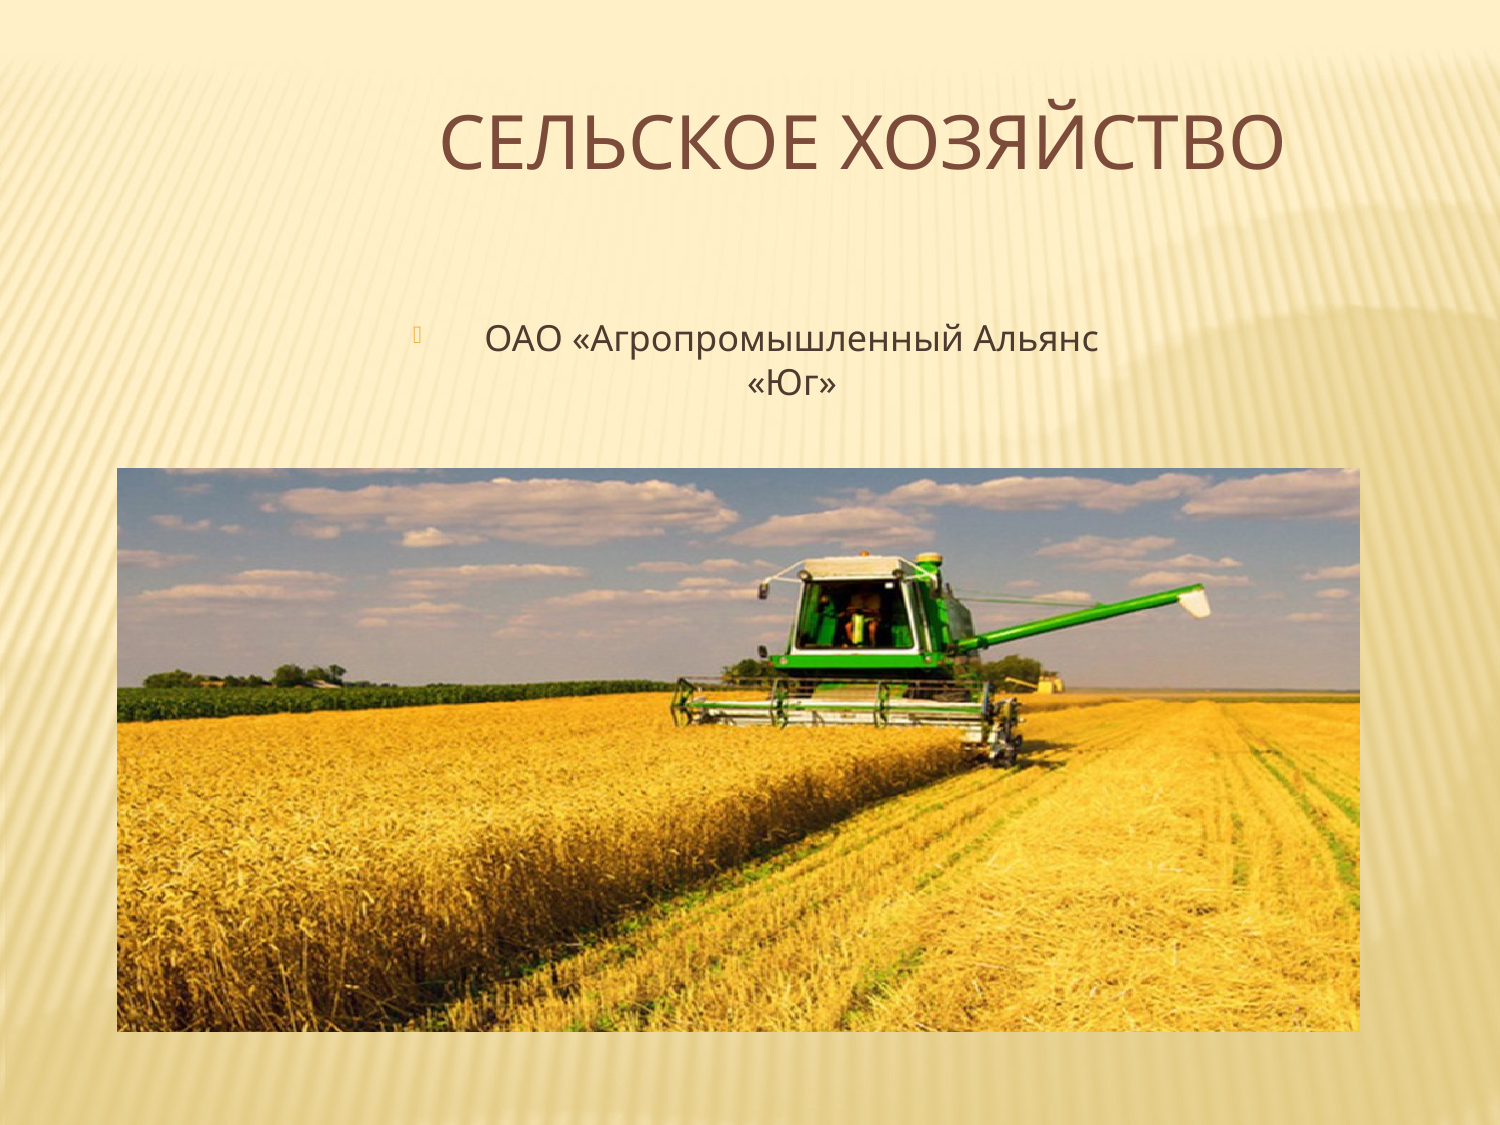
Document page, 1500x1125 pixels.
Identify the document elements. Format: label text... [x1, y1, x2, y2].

list ОАО «Агропромышленный Альянс «Юг» [398, 257, 1137, 411]
picture [116, 468, 1360, 1032]
title Сельское хозяйство [225, 45, 1500, 234]
